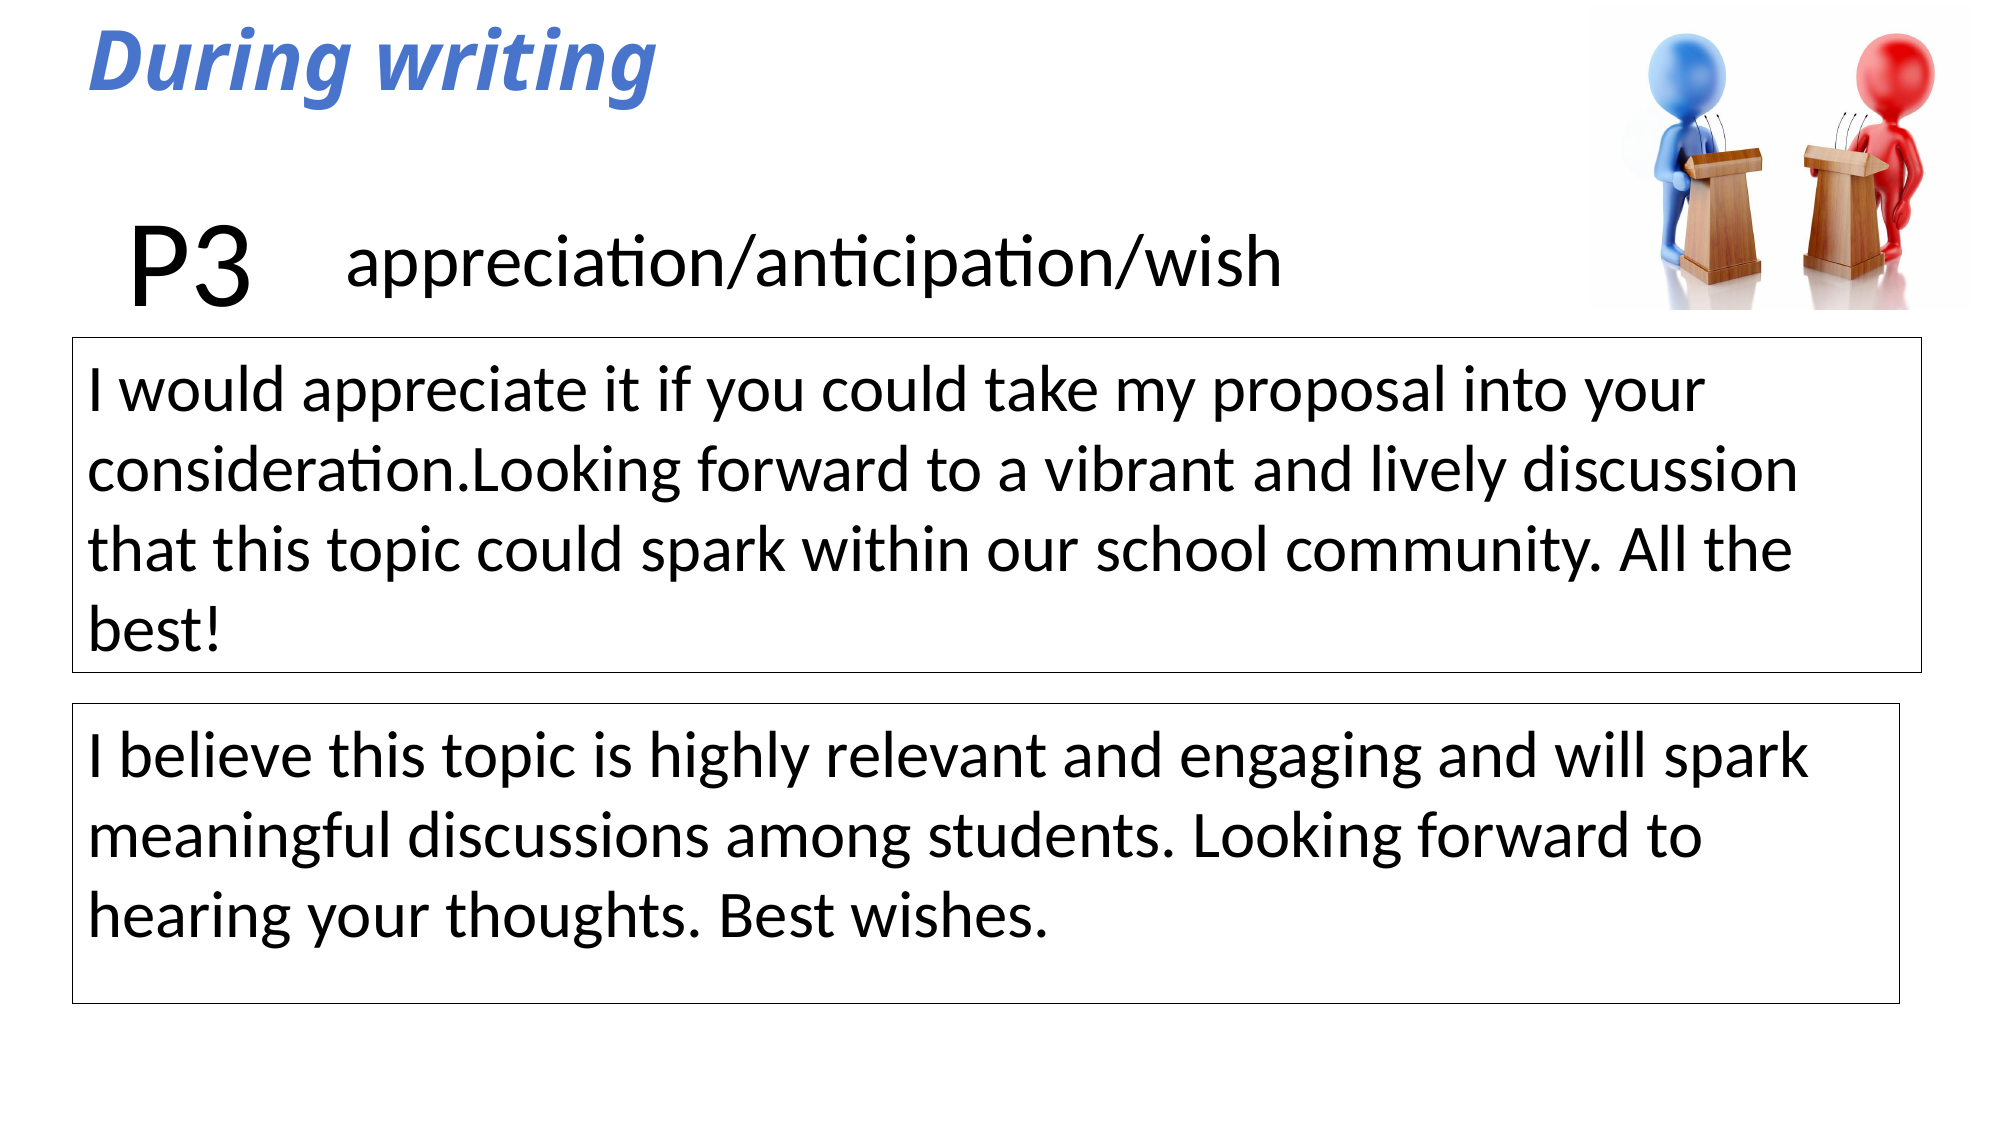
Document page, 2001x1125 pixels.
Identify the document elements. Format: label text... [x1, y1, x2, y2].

text_box I would appreciate it if you could take my proposal into your consideration.Looking forward to a vibrant and lively discussion that this topic could spark within our school community. All the best! [72, 337, 1922, 673]
picture [1590, 6, 1971, 311]
text_box I believe this topic is highly relevant and engaging and will spark meaningful discussions among students. Looking forward to hearing your thoughts. Best wishes. [72, 703, 1900, 1004]
text_box During writing [72, 0, 823, 115]
text_box P3 [111, 173, 555, 337]
text_box appreciation/anticipation/wish [330, 204, 1437, 309]
